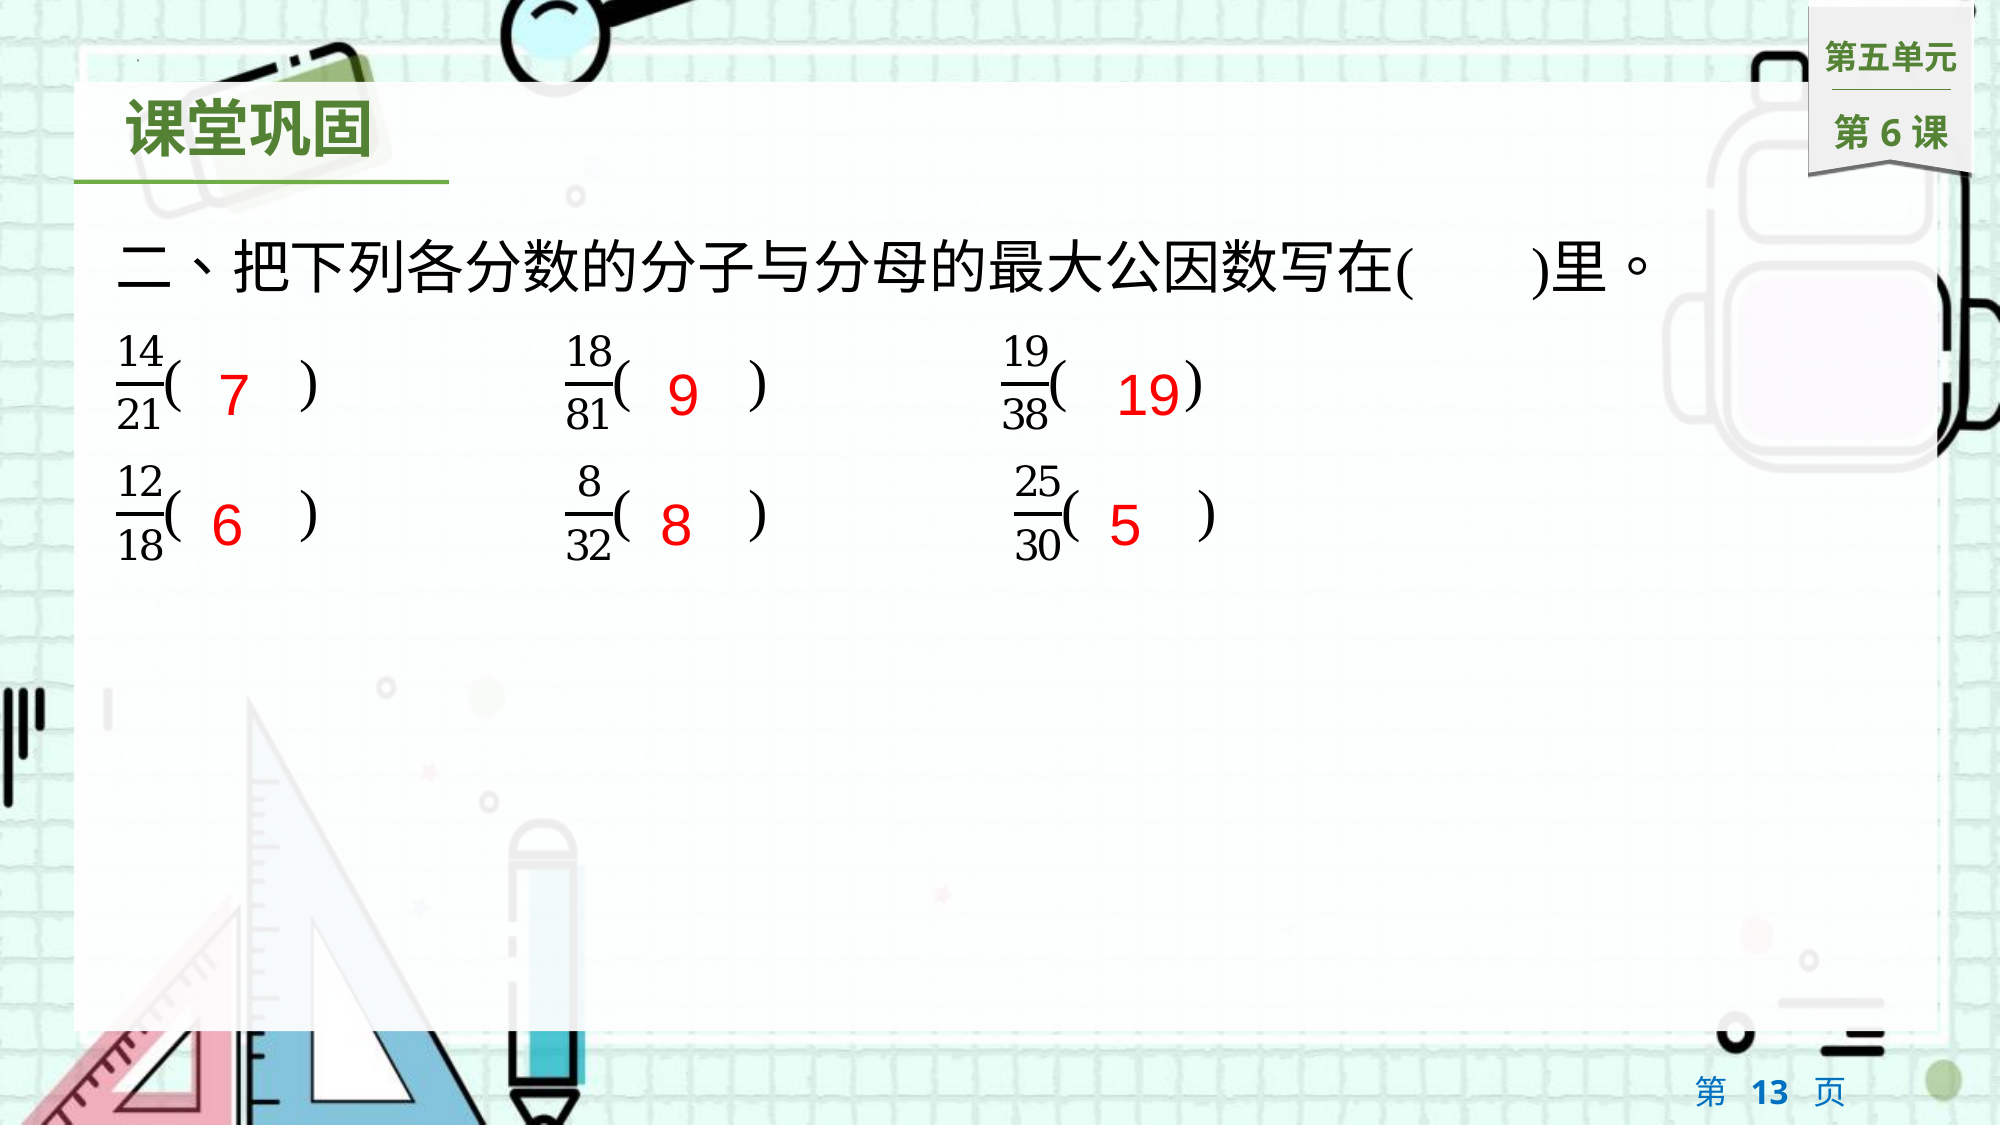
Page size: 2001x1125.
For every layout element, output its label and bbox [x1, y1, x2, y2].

picture [0, 0, 2000, 1125]
text_box [115, 218, 1854, 610]
picture [1938, 168, 1971, 176]
